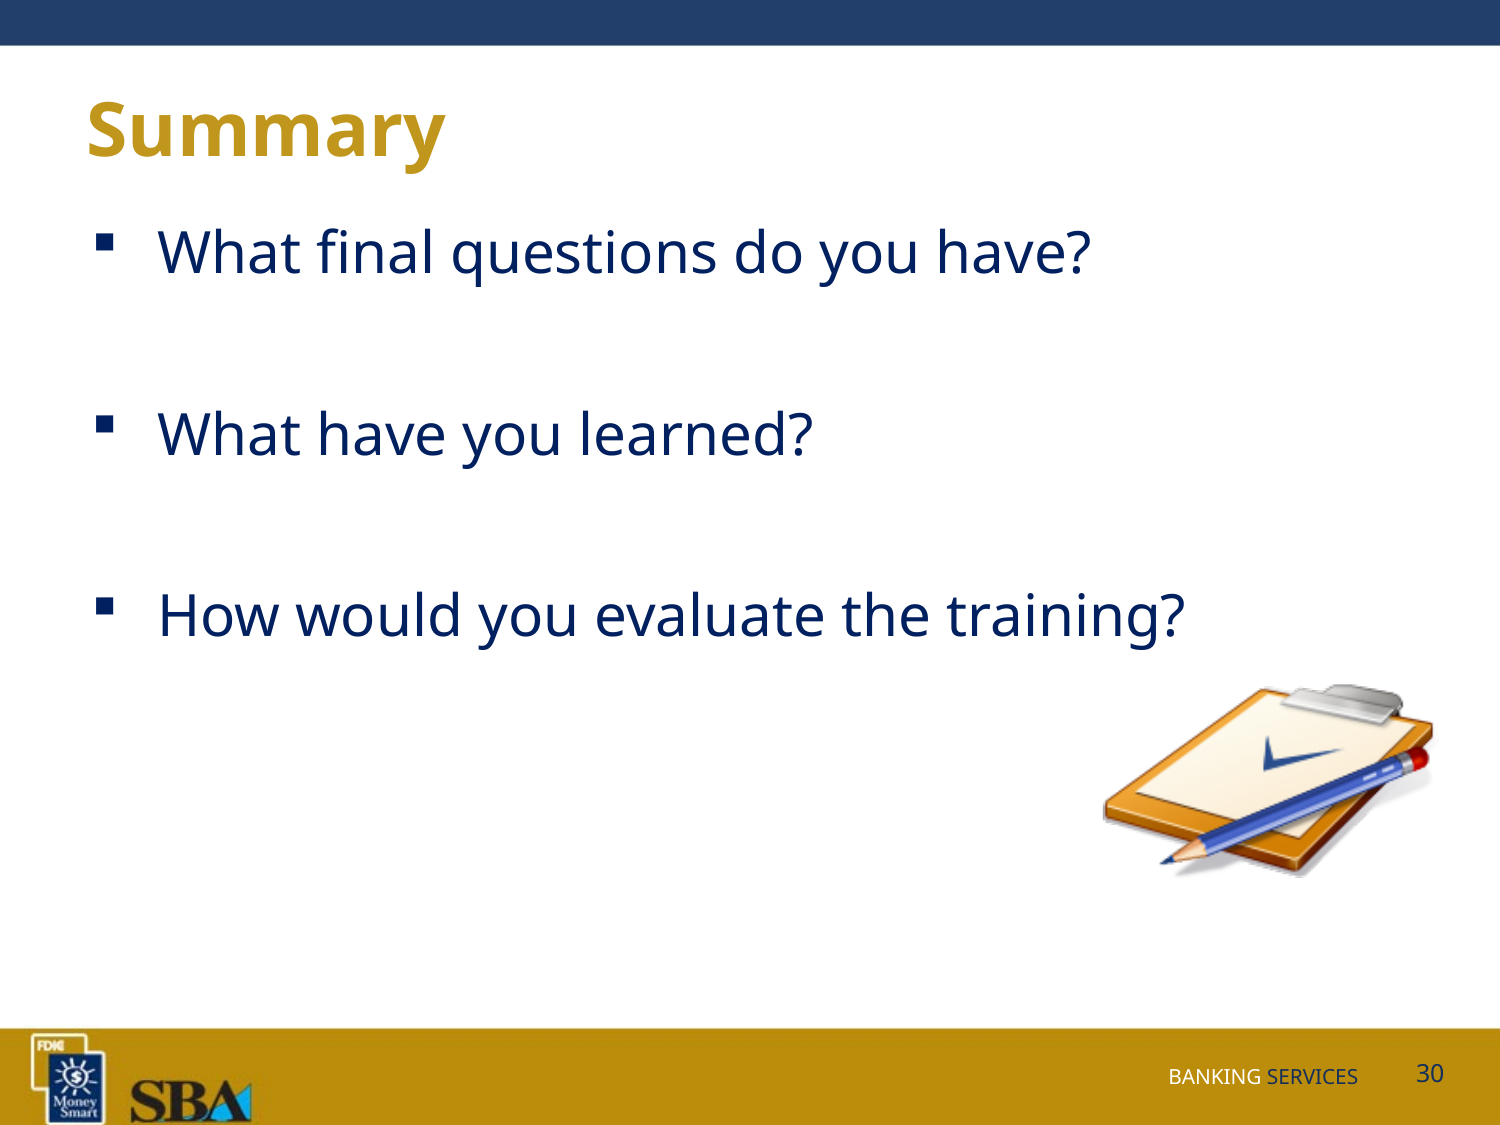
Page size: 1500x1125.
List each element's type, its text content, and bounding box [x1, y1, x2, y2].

title Summary [86, 80, 1438, 182]
list What final questions do you have? What have you learned? How would you evaluate the training? [90, 214, 1442, 916]
picture [0, 0, 1500, 1125]
